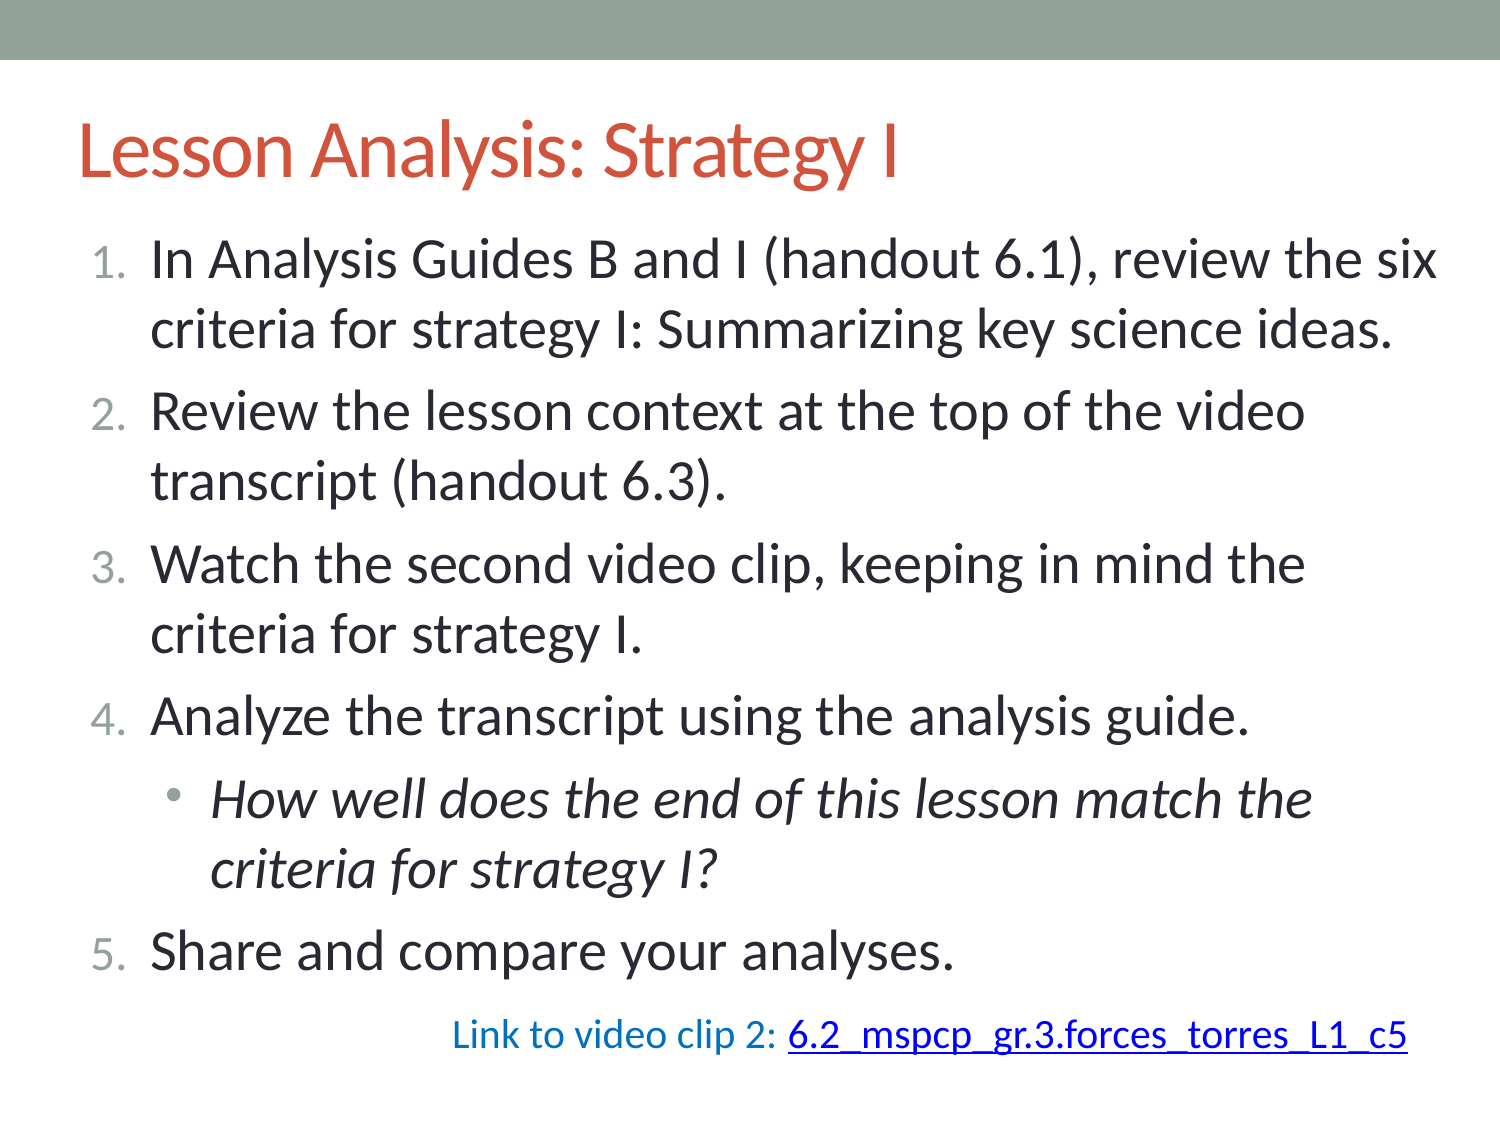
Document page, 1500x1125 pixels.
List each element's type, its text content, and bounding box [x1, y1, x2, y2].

text_box Link to video clip 2: 6.2_mspcp_gr.3.forces_torres_L1_c5 [437, 999, 1475, 1065]
list In Analysis Guides B and I (handout 6.1), review the six criteria for strategy I: Summarizing key science ideas. Review the lesson context at the top of the video transcript (handout 6.3). Watch the second video clip, keeping in mind the criteria for strategy I. Analyze the transcript using the analysis guide. How well does the end of this lesson match the criteria for strategy I? Share and compare your analyses. [75, 212, 1475, 1063]
title Lesson Analysis: Strategy I [62, 62, 1425, 225]
